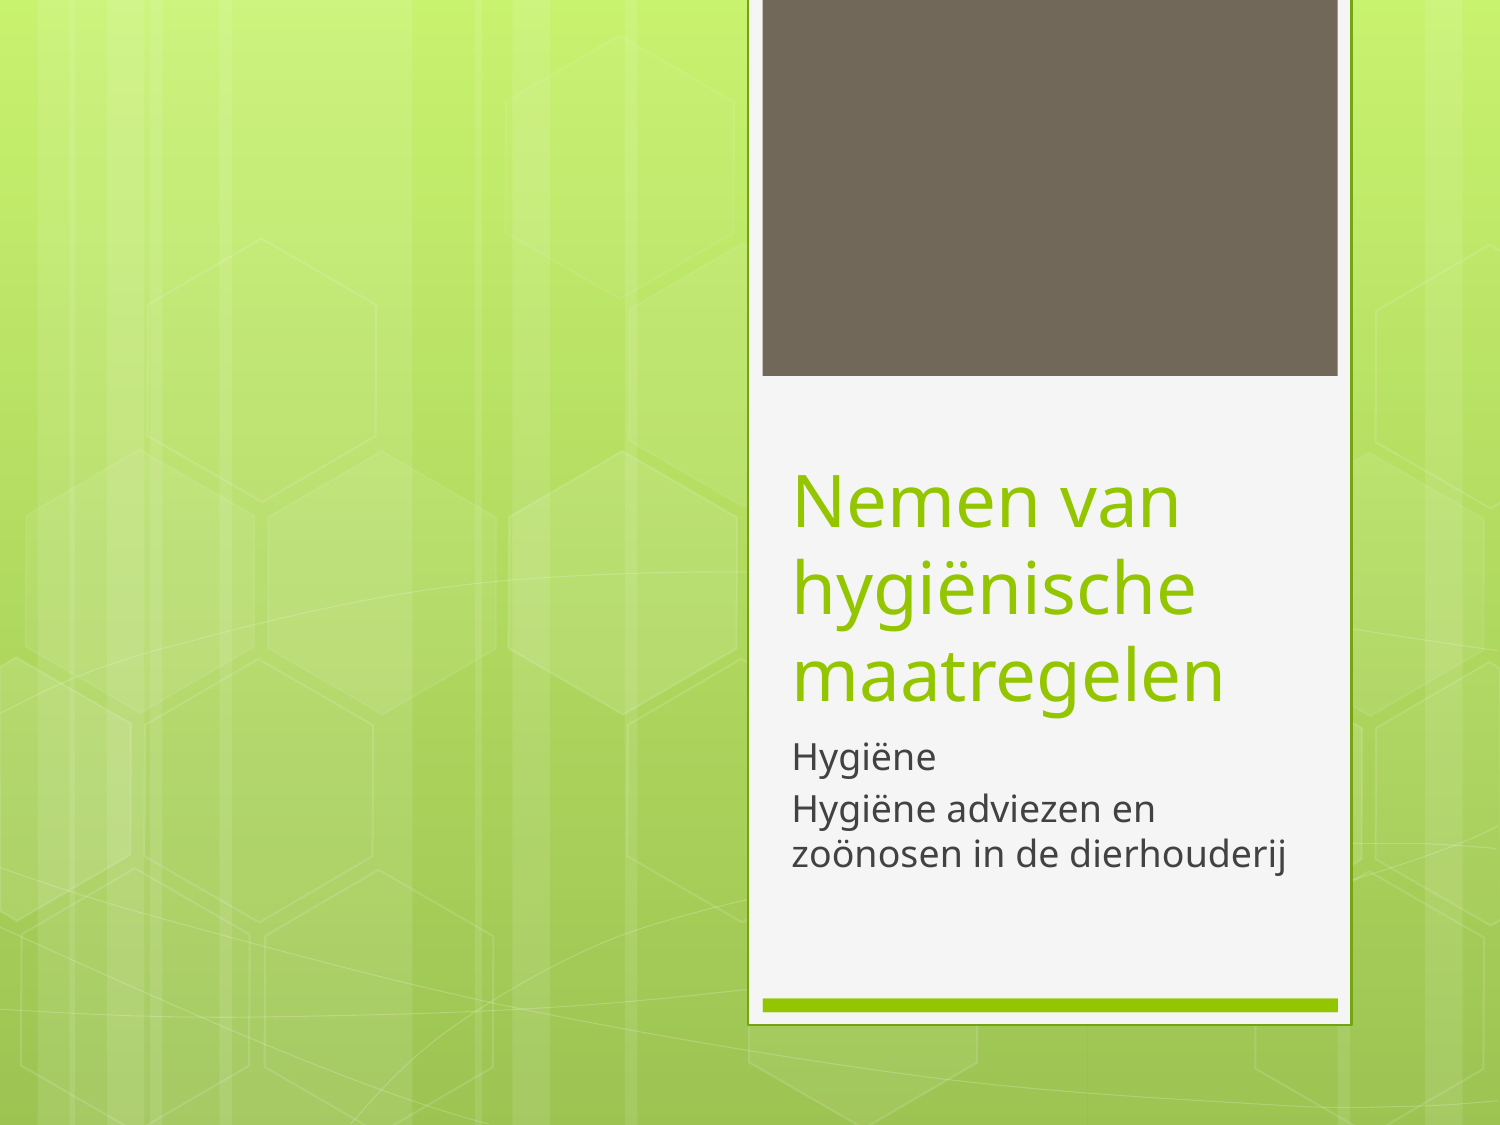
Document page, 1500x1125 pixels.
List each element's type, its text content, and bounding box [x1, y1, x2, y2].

subtitle Hygiëne Hygiëne adviezen en zoönosen in de dierhouderij [776, 725, 1320, 933]
title Nemen van hygiënische maatregelen [776, 444, 1320, 724]
